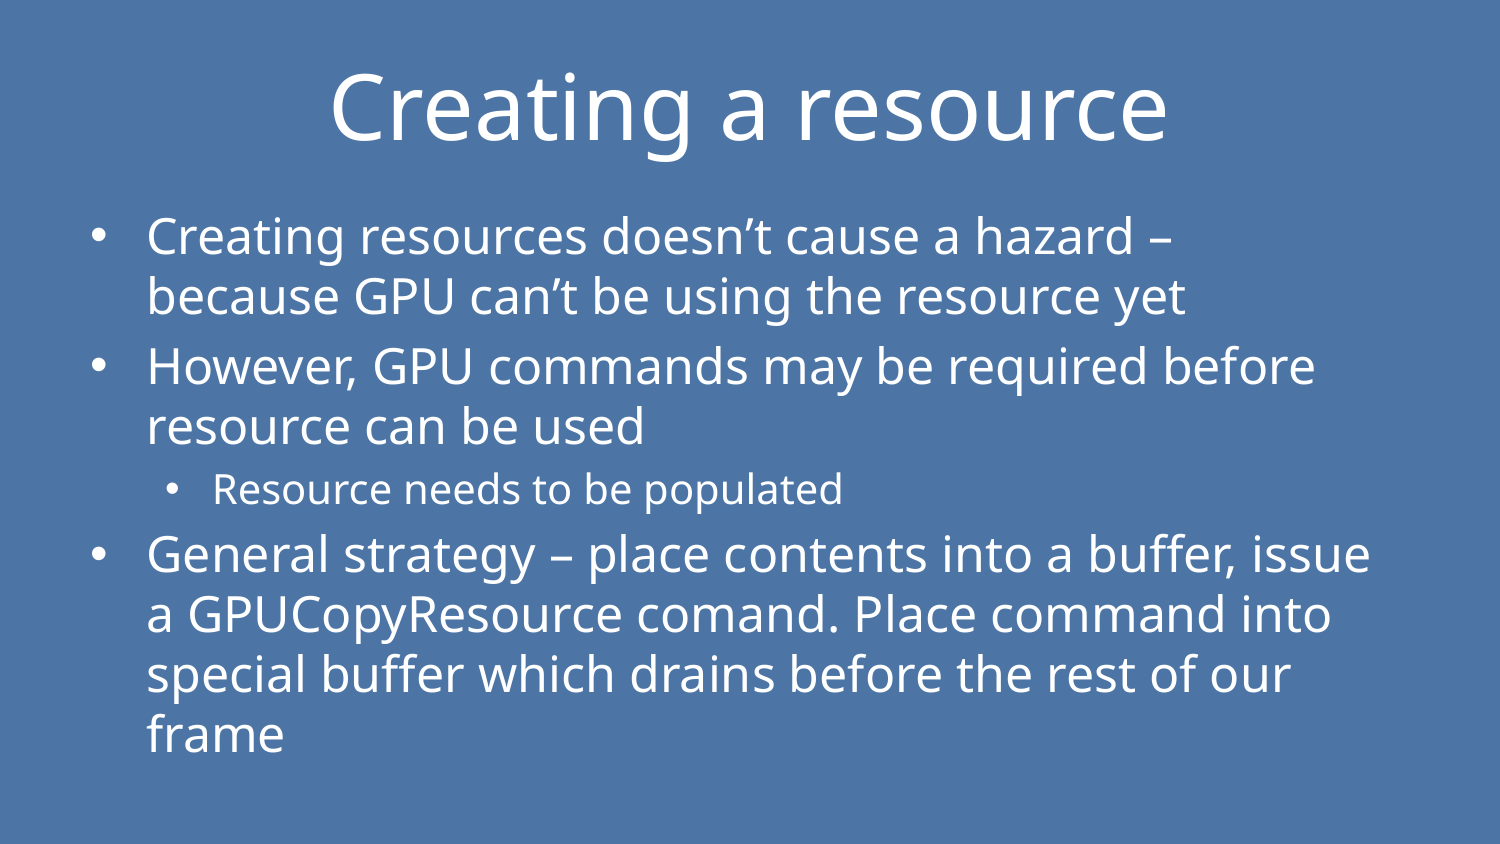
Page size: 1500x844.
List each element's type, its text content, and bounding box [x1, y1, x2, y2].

list Creating resources doesn’t cause a hazard – because GPU can’t be using the resource yet However, GPU commands may be required before resource can be used Resource needs to be populated General strategy – place contents into a buffer, issue a GPUCopyResource comand. Place command into special buffer which drains before the rest of our frame [75, 196, 1393, 611]
title Creating a resource [75, 33, 1425, 175]
